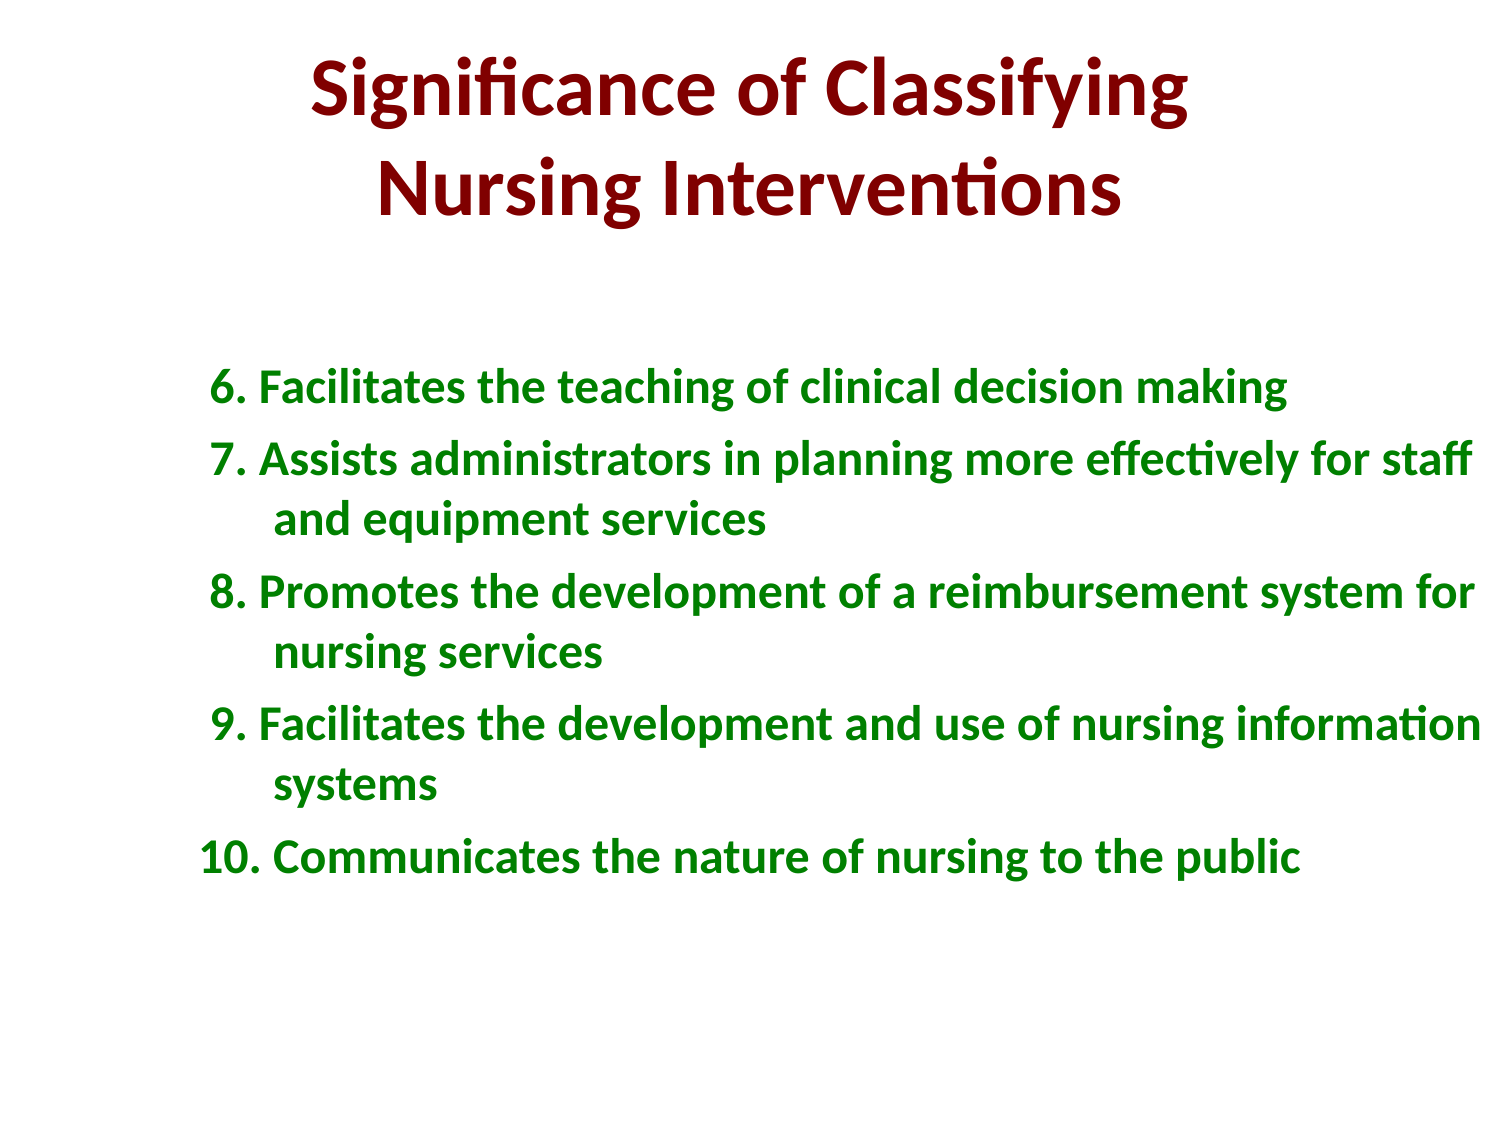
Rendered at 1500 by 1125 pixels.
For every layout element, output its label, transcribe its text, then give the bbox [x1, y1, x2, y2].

text_box 6. Facilitates the teaching of clinical decision making 7. Assists administrators in planning more effectively for staff and equipment services 8. Promotes the development of a reimbursement system for nursing services 9. Facilitates the development and use of nursing information systems 10. Communicates the nature of nursing to the public [183, 345, 1500, 891]
text_box Significance of Classifying Nursing Interventions [62, 24, 1438, 240]
